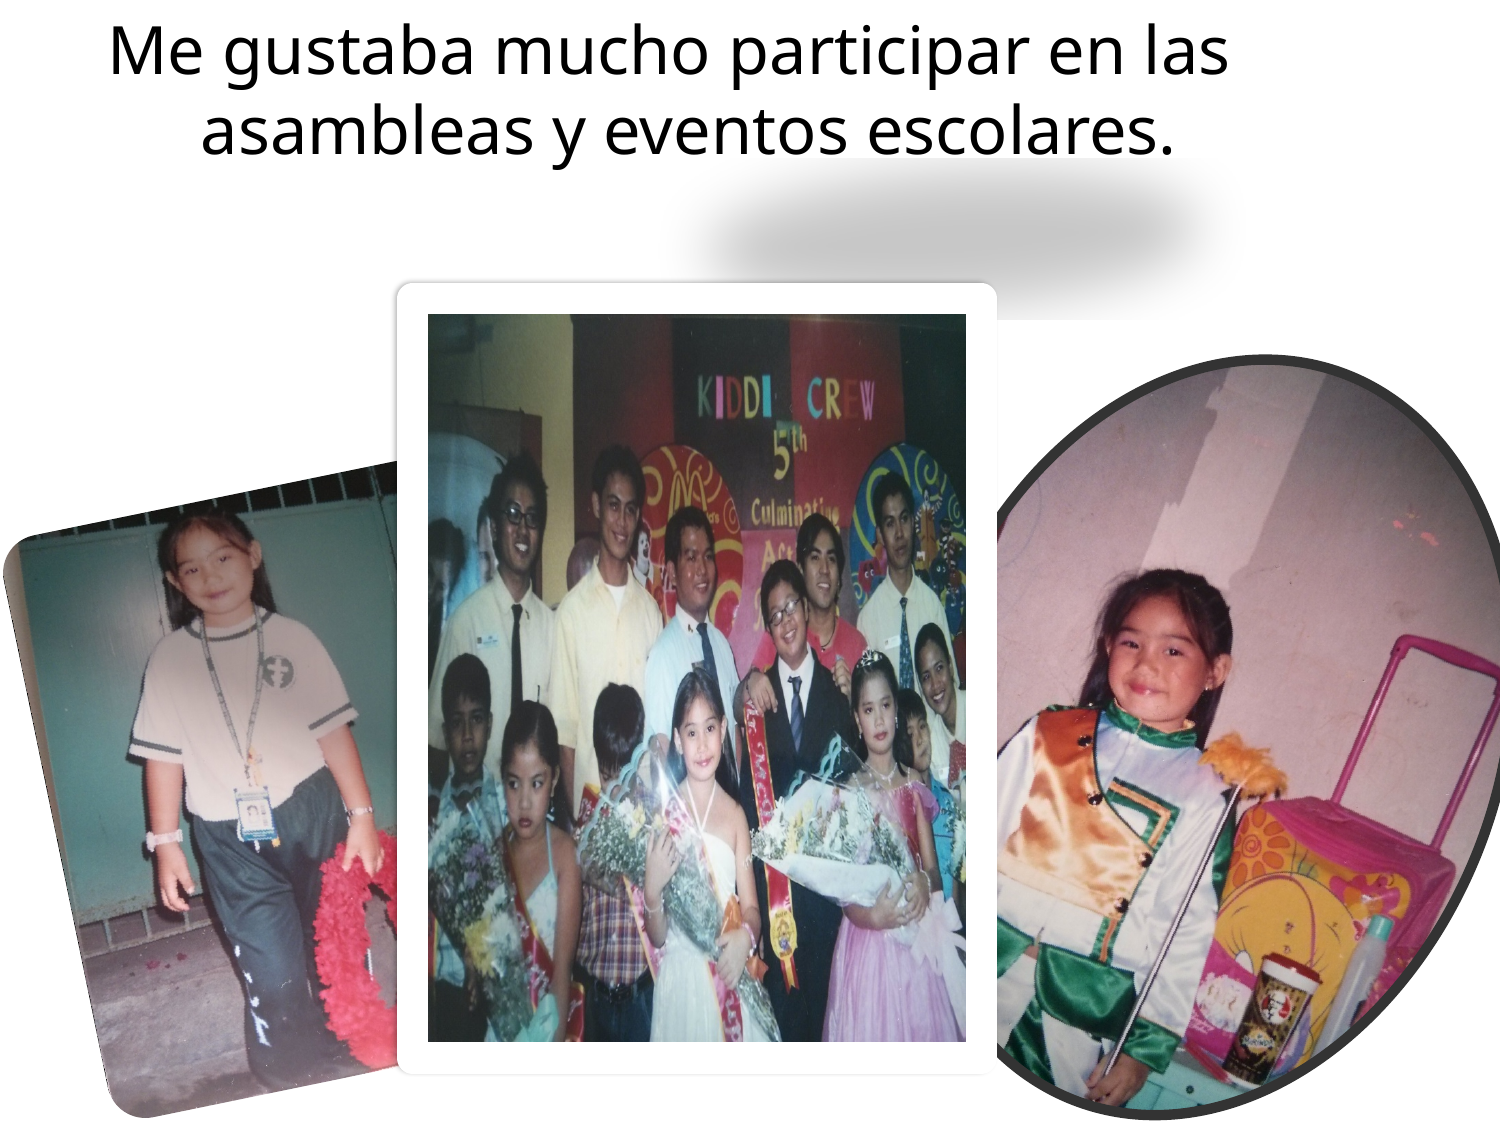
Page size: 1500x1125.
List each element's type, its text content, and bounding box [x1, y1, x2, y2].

picture [3, 314, 1500, 1125]
list Me gustaba mucho participar en las asambleas y eventos escolares. [0, 0, 1345, 743]
